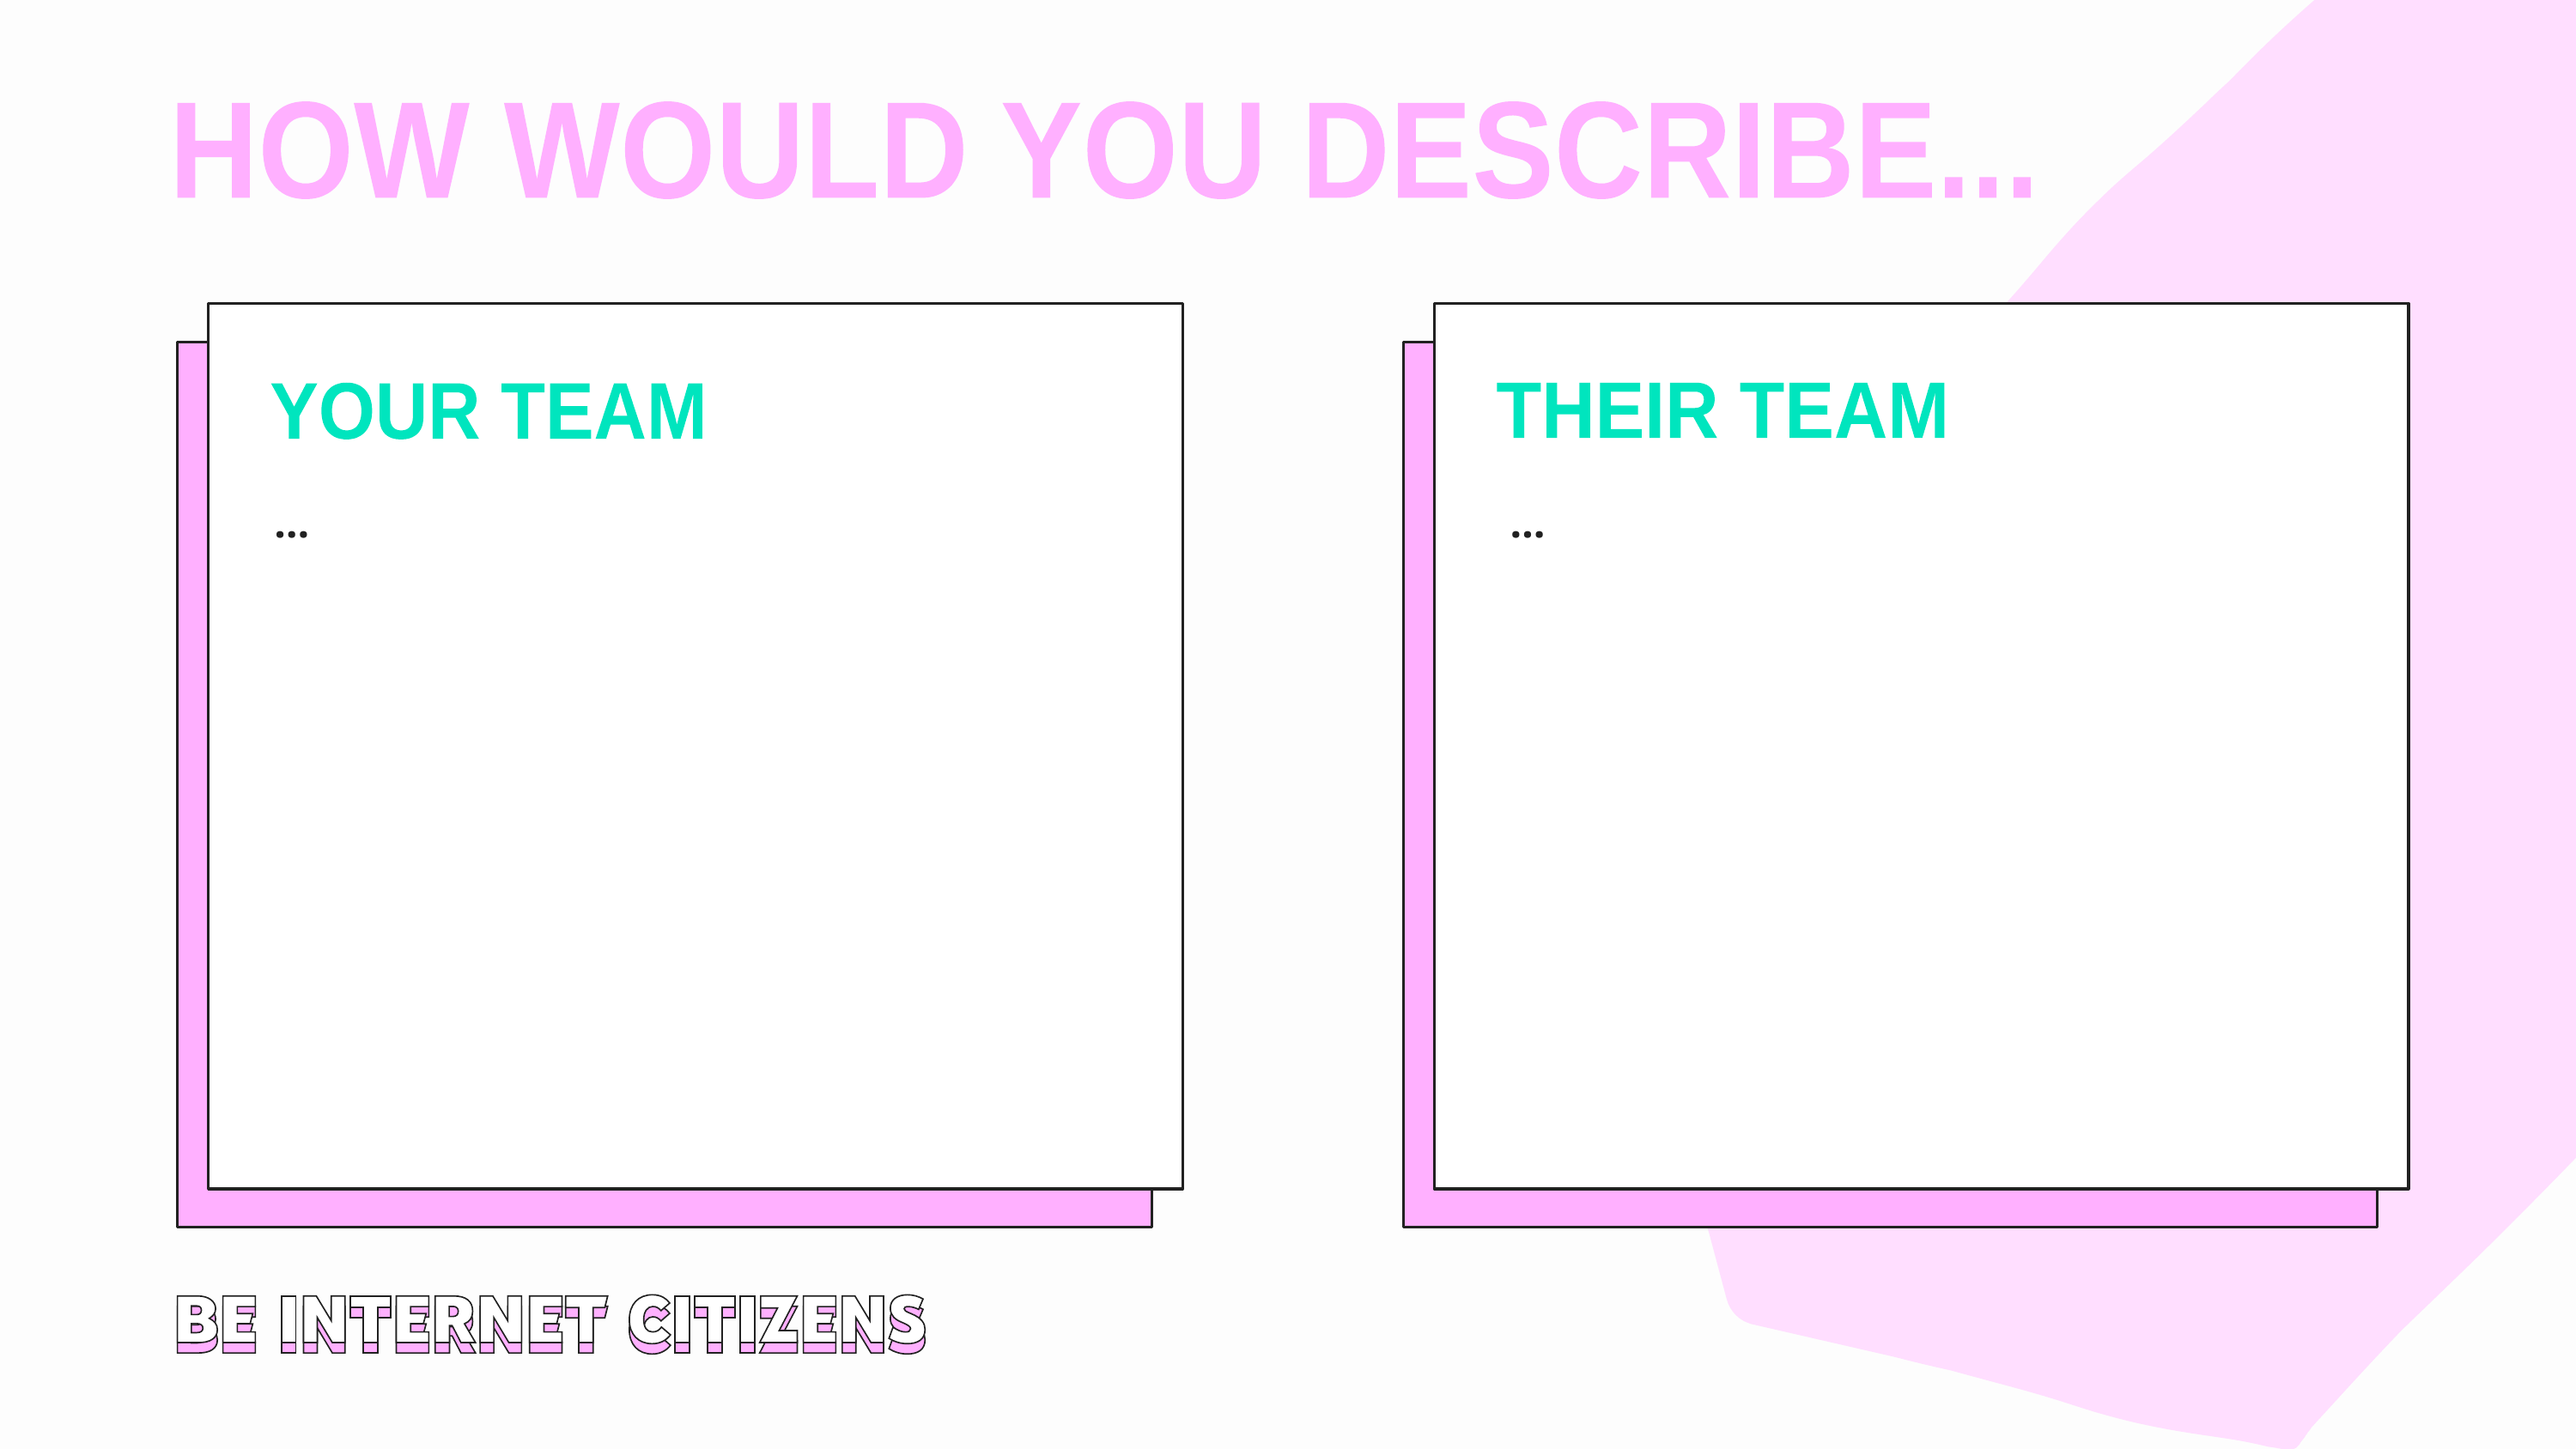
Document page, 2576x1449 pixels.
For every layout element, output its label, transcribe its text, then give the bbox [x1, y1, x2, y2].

text_box [1403, 342, 2378, 1228]
text_box [1434, 303, 2409, 1190]
text_box [177, 342, 1152, 1228]
text_box … [1497, 479, 2375, 560]
text_box [208, 303, 1183, 1190]
text_box … [261, 479, 1139, 560]
text_box [1707, 0, 2576, 1449]
